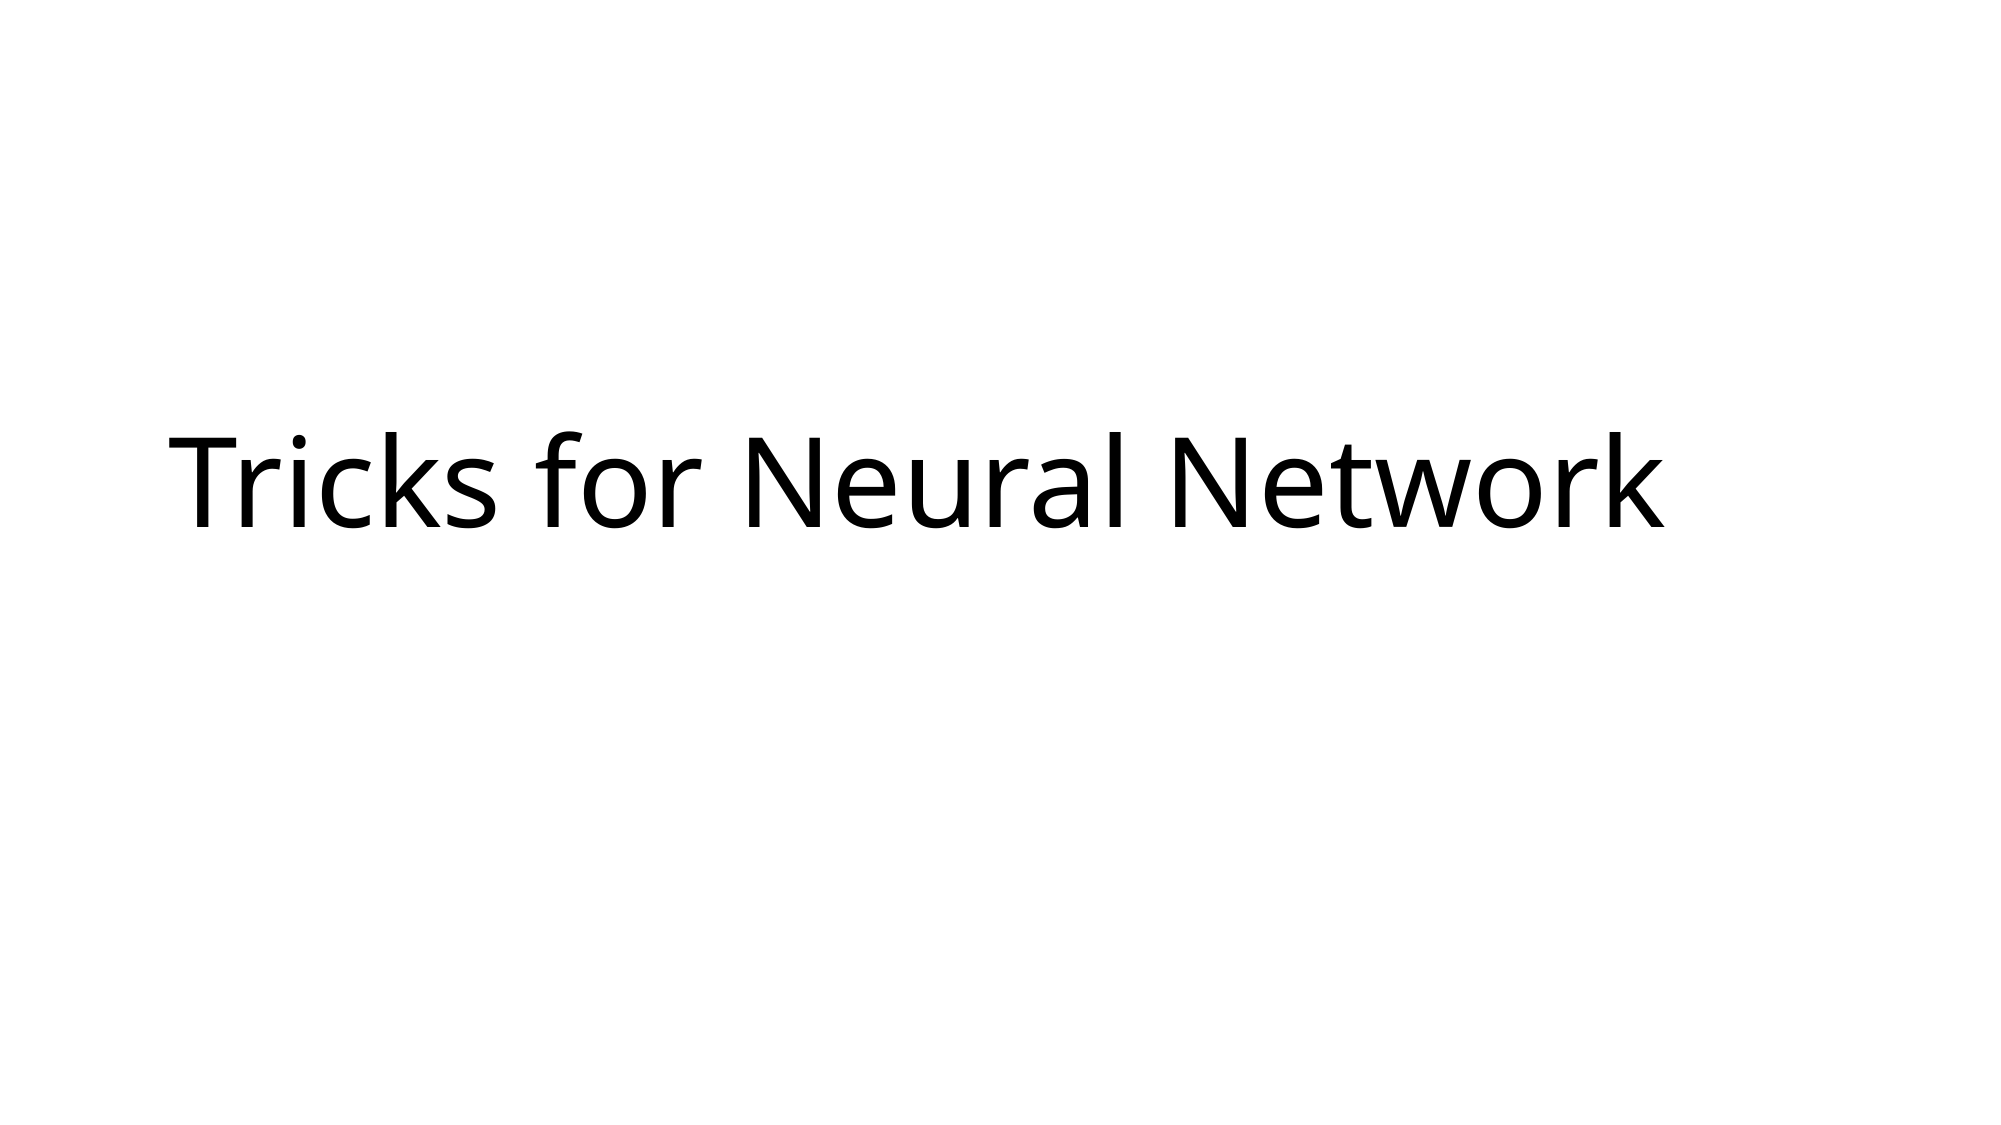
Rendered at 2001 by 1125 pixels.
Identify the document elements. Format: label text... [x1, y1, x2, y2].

title Tricks for Neural Network [153, 94, 1879, 563]
